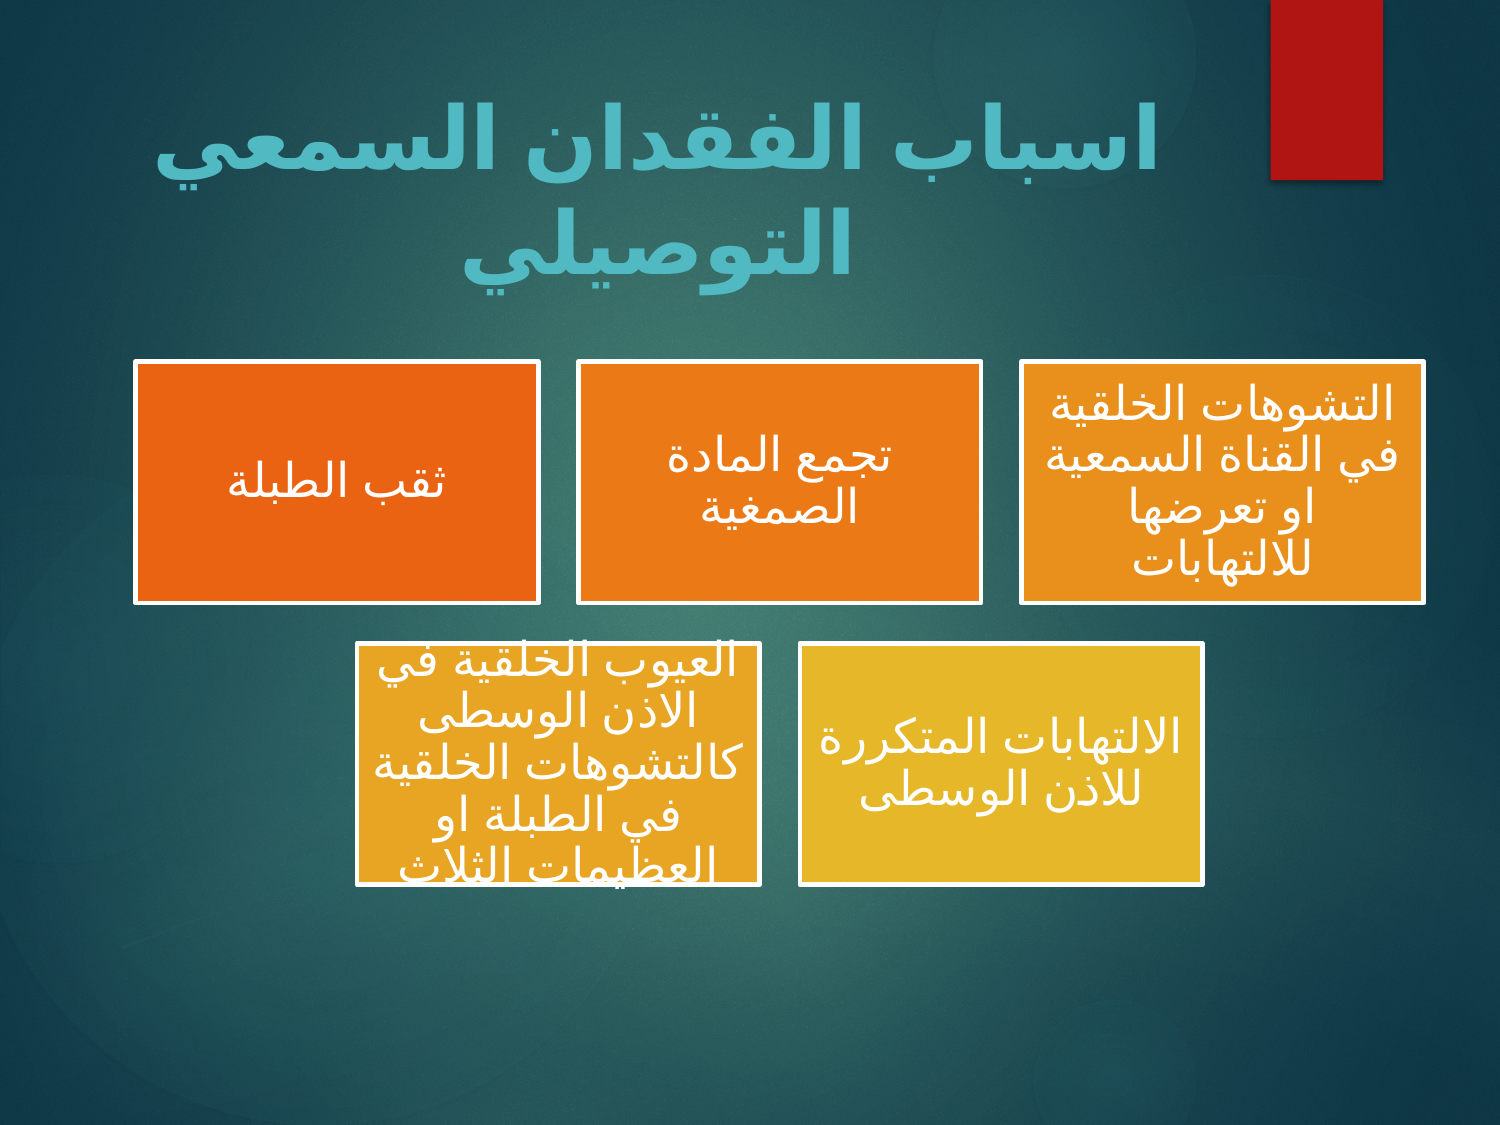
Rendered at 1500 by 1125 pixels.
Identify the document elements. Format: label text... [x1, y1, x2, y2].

title اسباب الفقدان السمعي التوصيلي [79, 74, 1237, 304]
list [135, 221, 1425, 1026]
